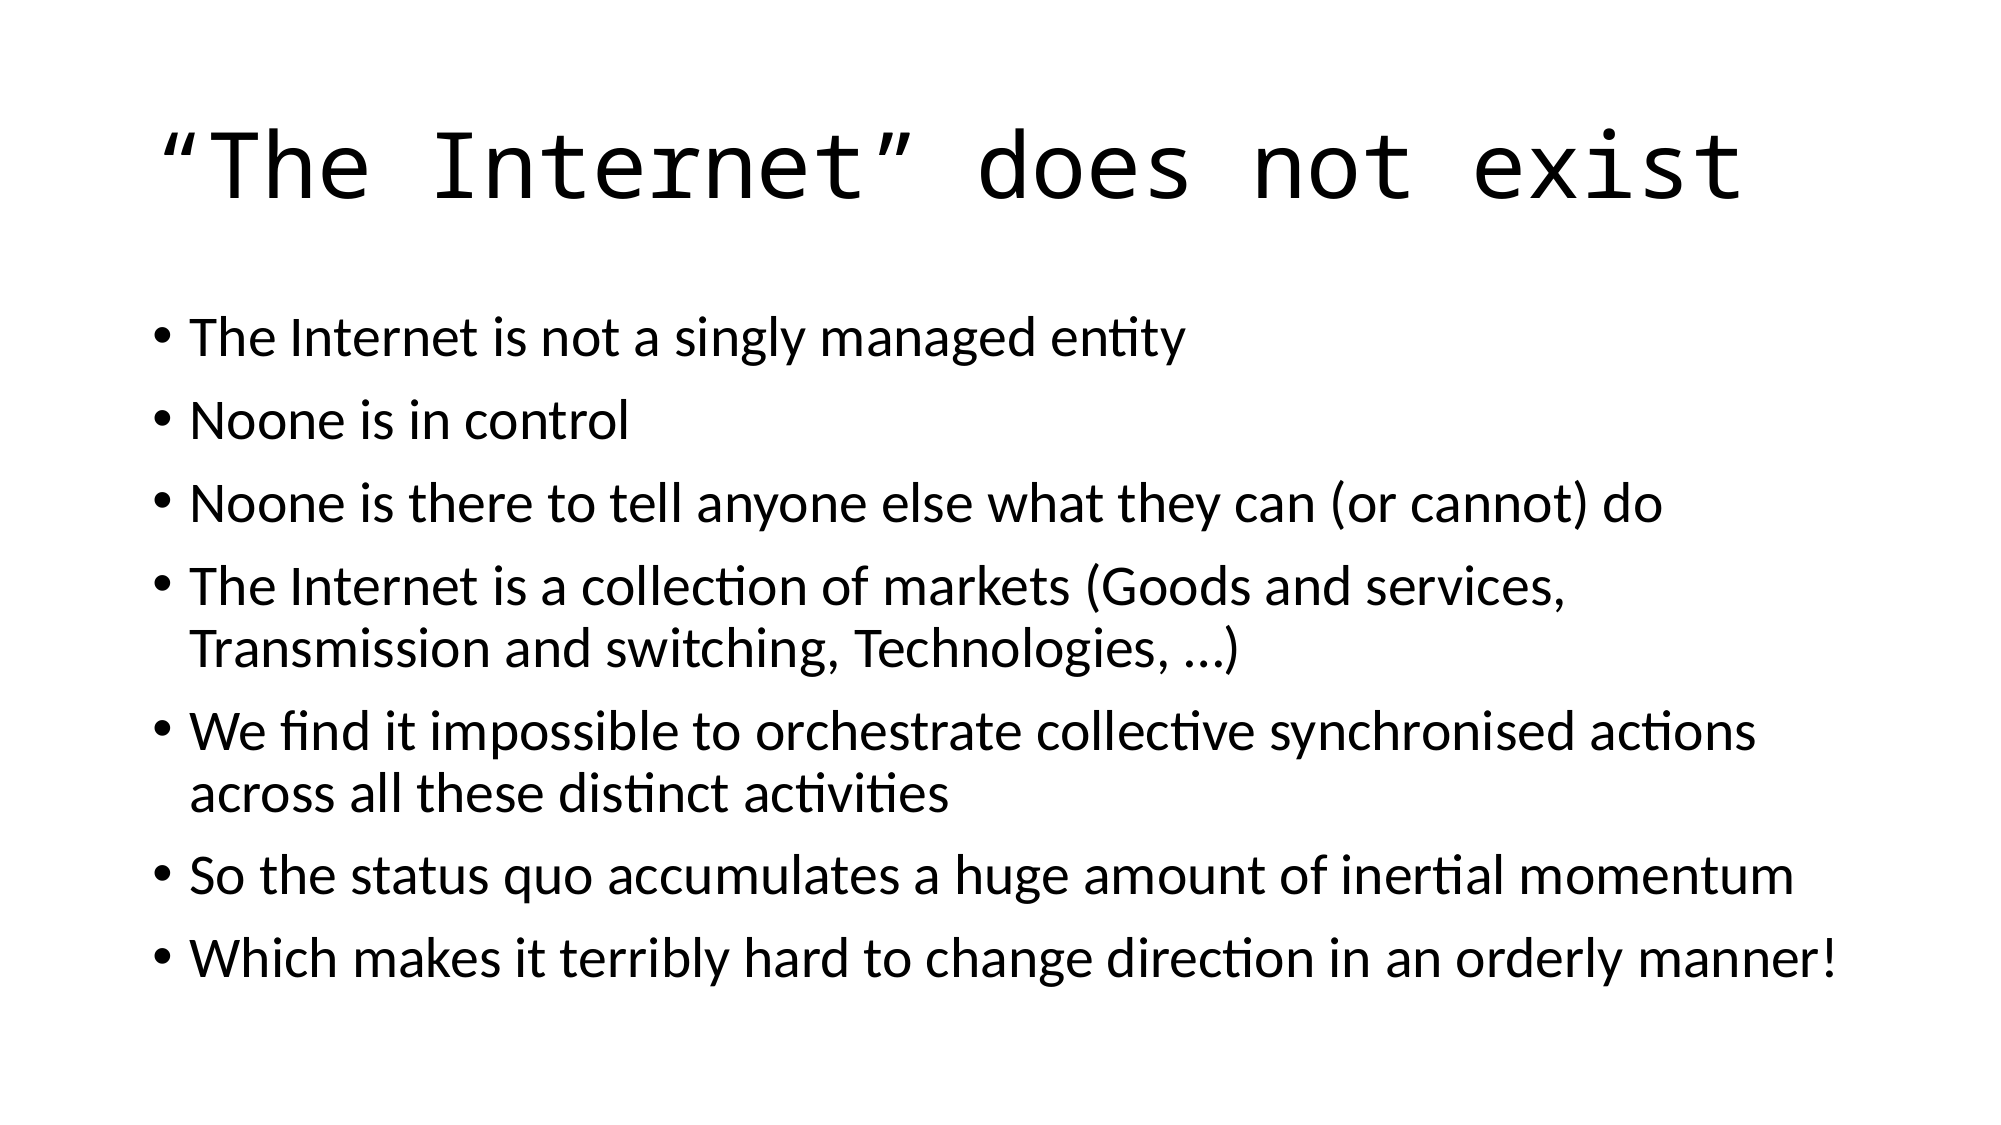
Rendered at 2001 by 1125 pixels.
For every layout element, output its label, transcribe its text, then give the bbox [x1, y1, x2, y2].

title “The Internet” does not exist [137, 59, 1863, 278]
list The Internet is not a singly managed entity Noone is in control Noone is there to tell anyone else what they can (or cannot) do The Internet is a collection of markets (Goods and services, Transmission and switching, Technologies, …) We find it impossible to orchestrate collective synchronised actions across all these distinct activities So the status quo accumulates a huge amount of inertial momentum Which makes it terribly hard to change direction in an orderly manner! [137, 299, 1863, 1014]
